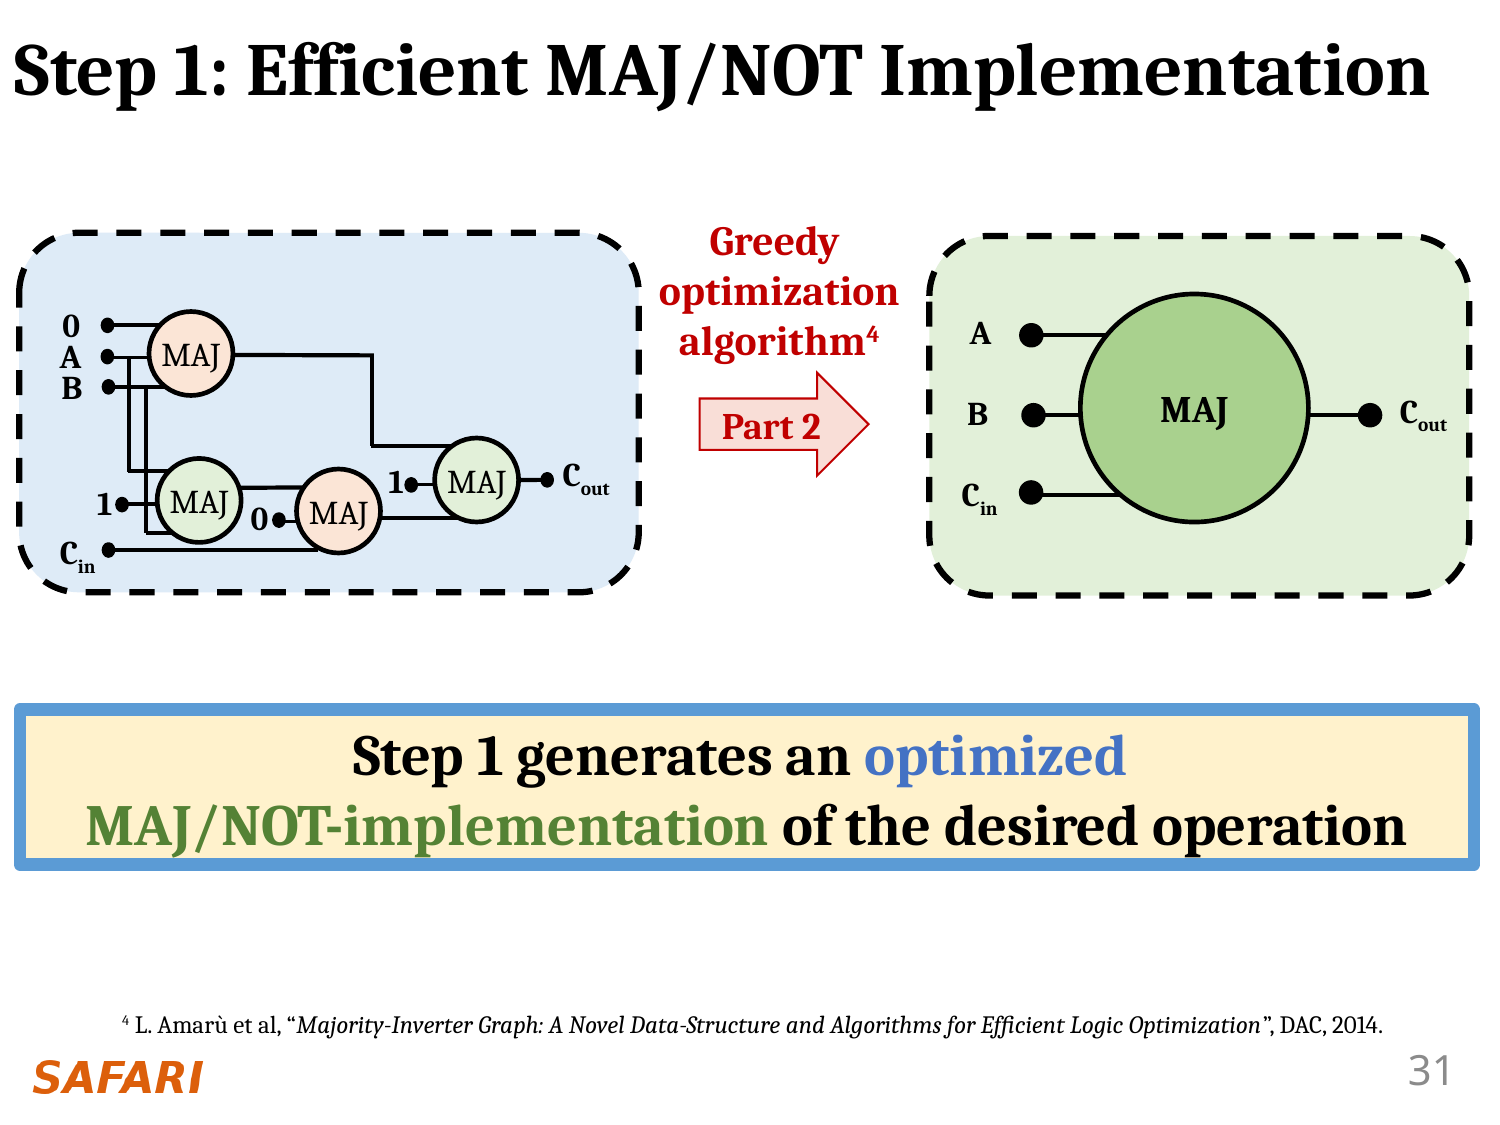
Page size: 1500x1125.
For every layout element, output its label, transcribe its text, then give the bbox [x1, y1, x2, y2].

text_box Step 1: Efficient MAJ/NOT Implementation [0, 5, 1500, 127]
text_box Part 2 [698, 371, 871, 479]
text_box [929, 235, 1470, 596]
text_box Greedy optimization algorithm4 [623, 206, 935, 371]
text_box Step 1 generates an optimized MAJ/NOT-implementation of the desired operation [19, 709, 1475, 865]
text_box 4 L. Amarù et al, “Majority-Inverter Graph: A Novel Data-Structure and Algorithms for Efficient Logic Optimization”, DAC, 2014. [101, 1000, 1399, 1046]
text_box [19, 232, 639, 593]
picture [31, 1051, 209, 1104]
